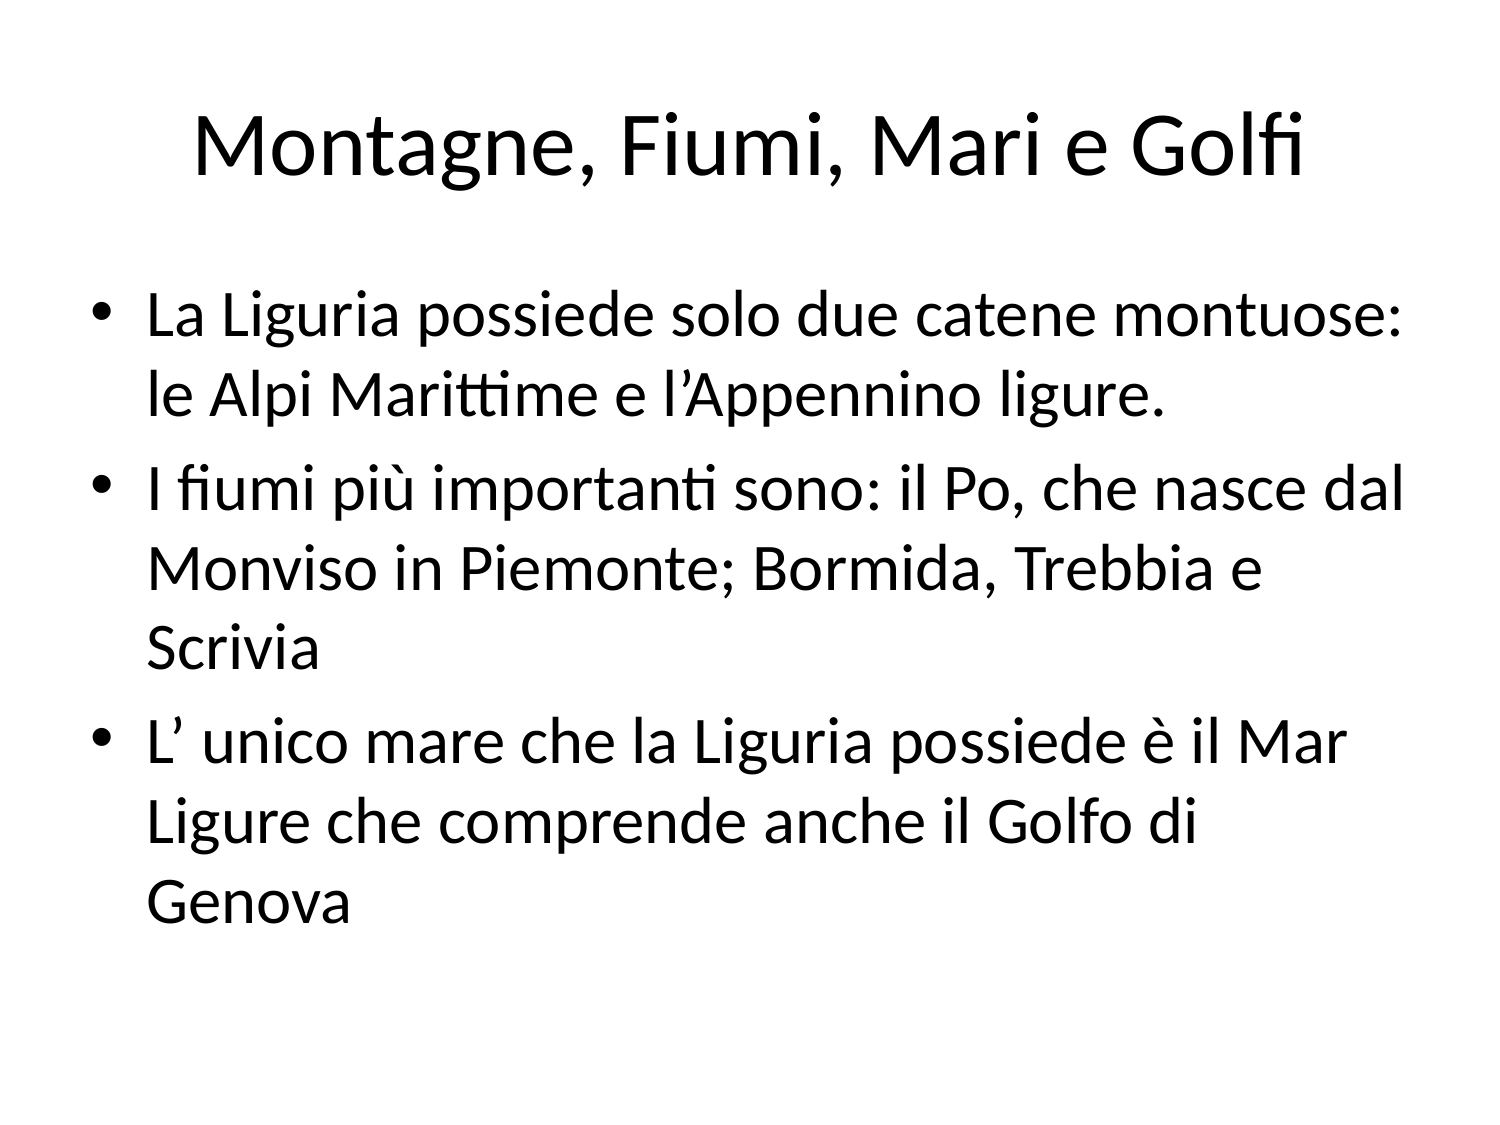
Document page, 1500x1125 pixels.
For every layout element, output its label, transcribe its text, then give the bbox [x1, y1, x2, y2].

title Montagne, Fiumi, Mari e Golfi [75, 45, 1425, 233]
list La Liguria possiede solo due catene montuose: le Alpi Marittime e l’Appennino ligure. I fiumi più importanti sono: il Po, che nasce dal Monviso in Piemonte; Bormida, Trebbia e Scrivia L’ unico mare che la Liguria possiede è il Mar Ligure che comprende anche il Golfo di Genova [75, 262, 1425, 1005]
